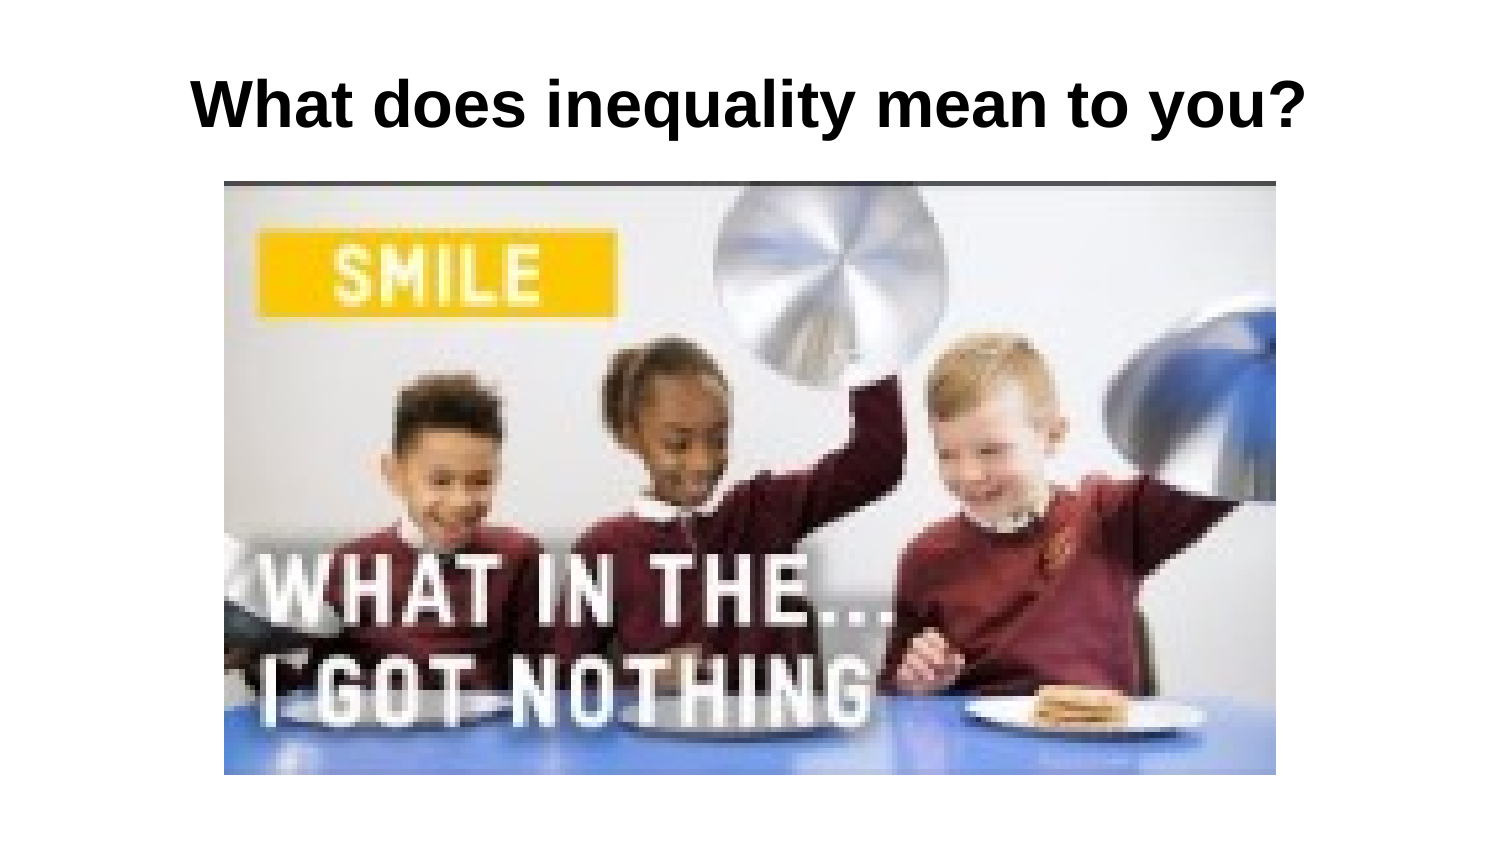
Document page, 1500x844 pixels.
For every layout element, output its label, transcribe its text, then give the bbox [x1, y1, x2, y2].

title What does inequality mean to you? [94, 31, 1406, 160]
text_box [223, 179, 1277, 776]
